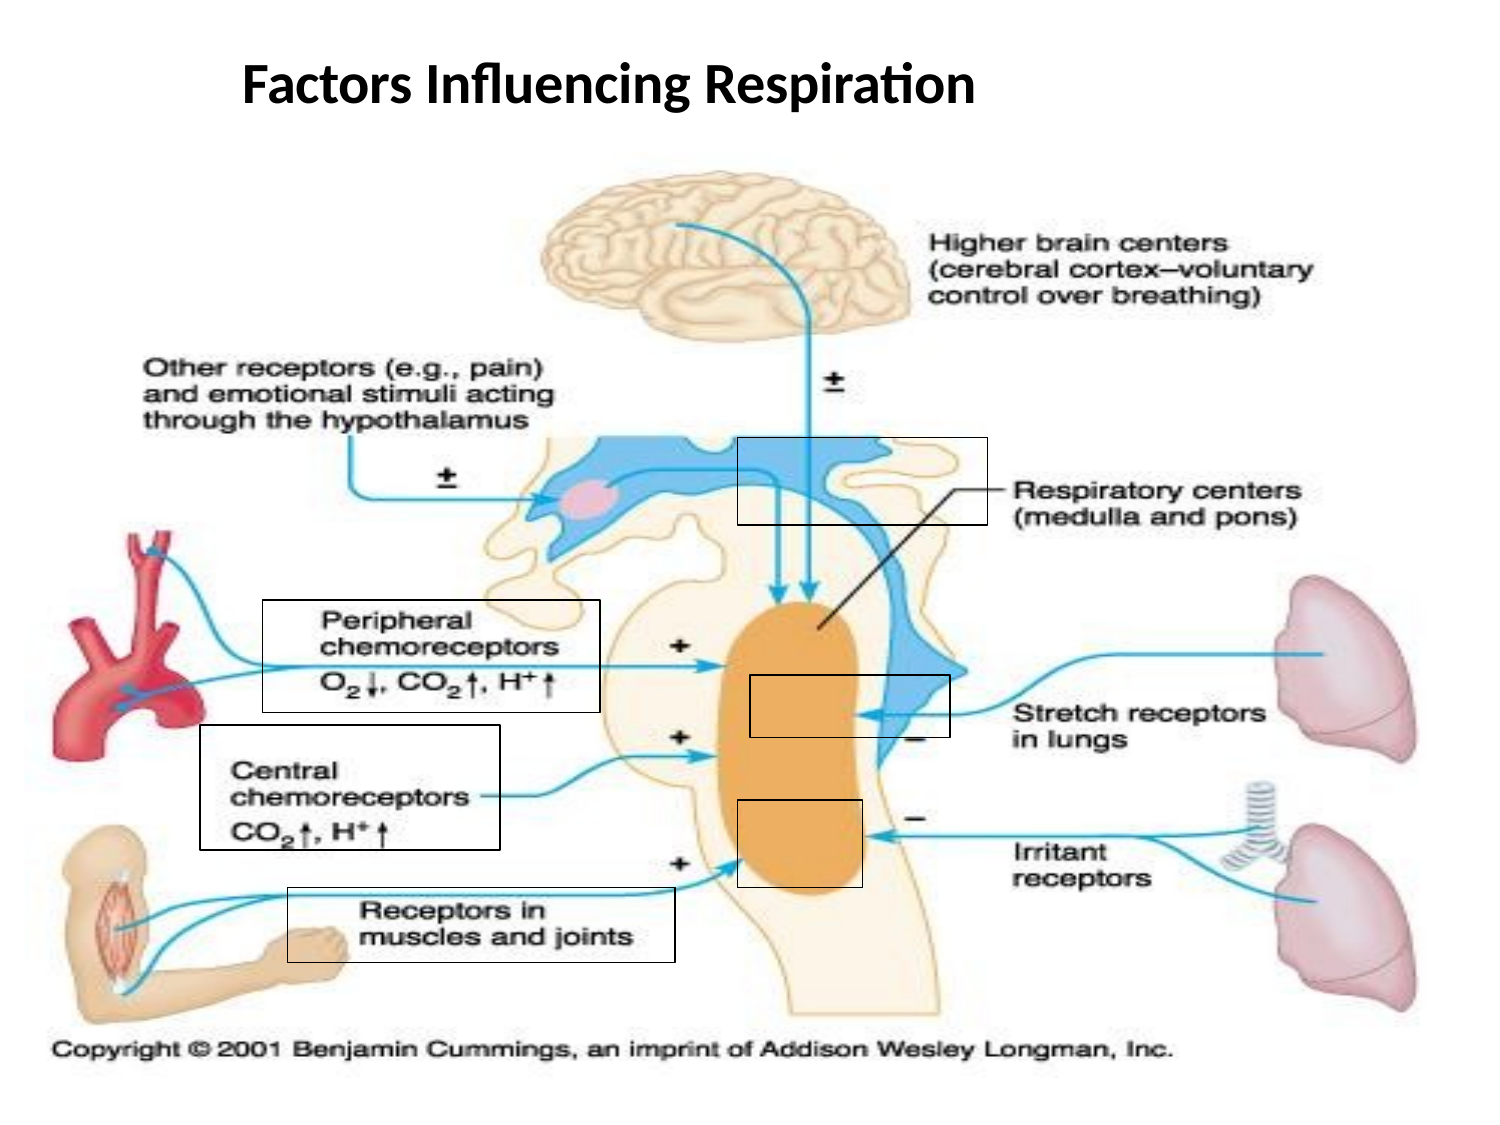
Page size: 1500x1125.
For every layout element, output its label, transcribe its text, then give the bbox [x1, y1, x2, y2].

title Factors Influencing Respiration [240, 45, 988, 152]
text_box [737, 799, 863, 888]
text_box [262, 600, 601, 713]
text_box [737, 437, 988, 525]
text_box [199, 725, 500, 851]
text_box [287, 887, 675, 963]
text_box [24, 152, 1450, 1078]
text_box [750, 674, 951, 738]
